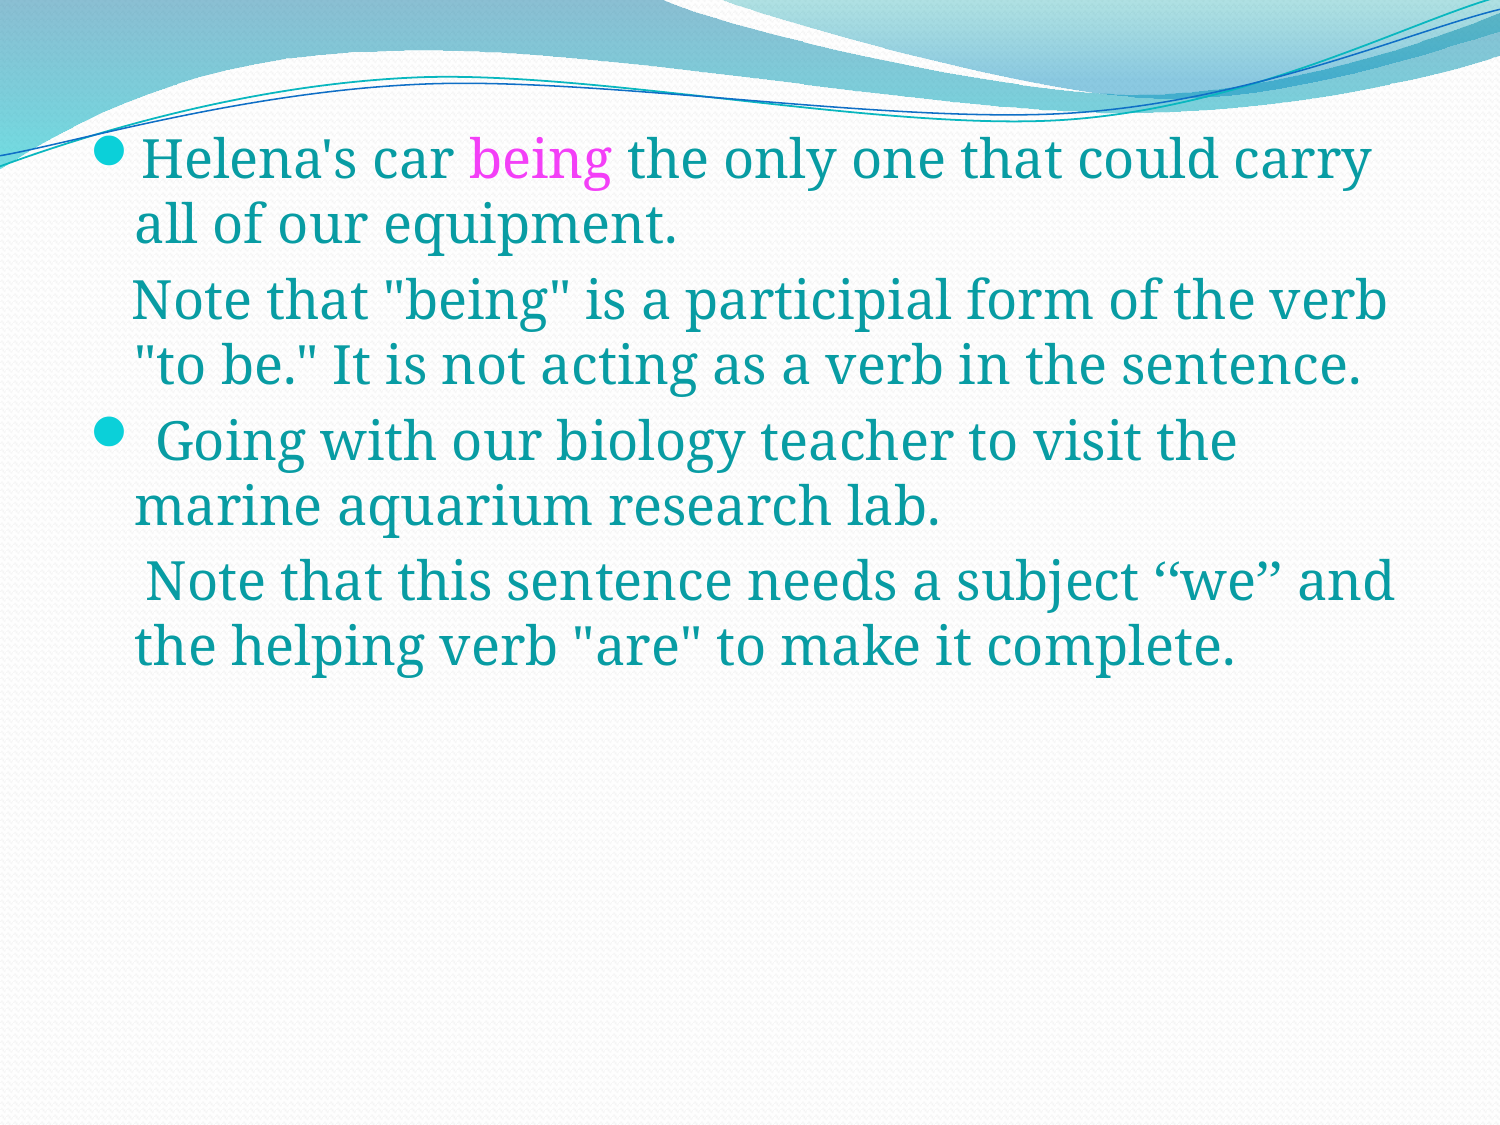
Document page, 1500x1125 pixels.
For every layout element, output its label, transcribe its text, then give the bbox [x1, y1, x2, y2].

list Helena's car being the only one that could carry all of our equipment. Note that "being" is a participial form of the verb "to be." It is not acting as a verb in the sentence. Going with our biology teacher to visit the marine aquarium research lab. Note that this sentence needs a subject ‘‘we’’ and the helping verb "are" to make it complete. [75, 117, 1425, 1038]
